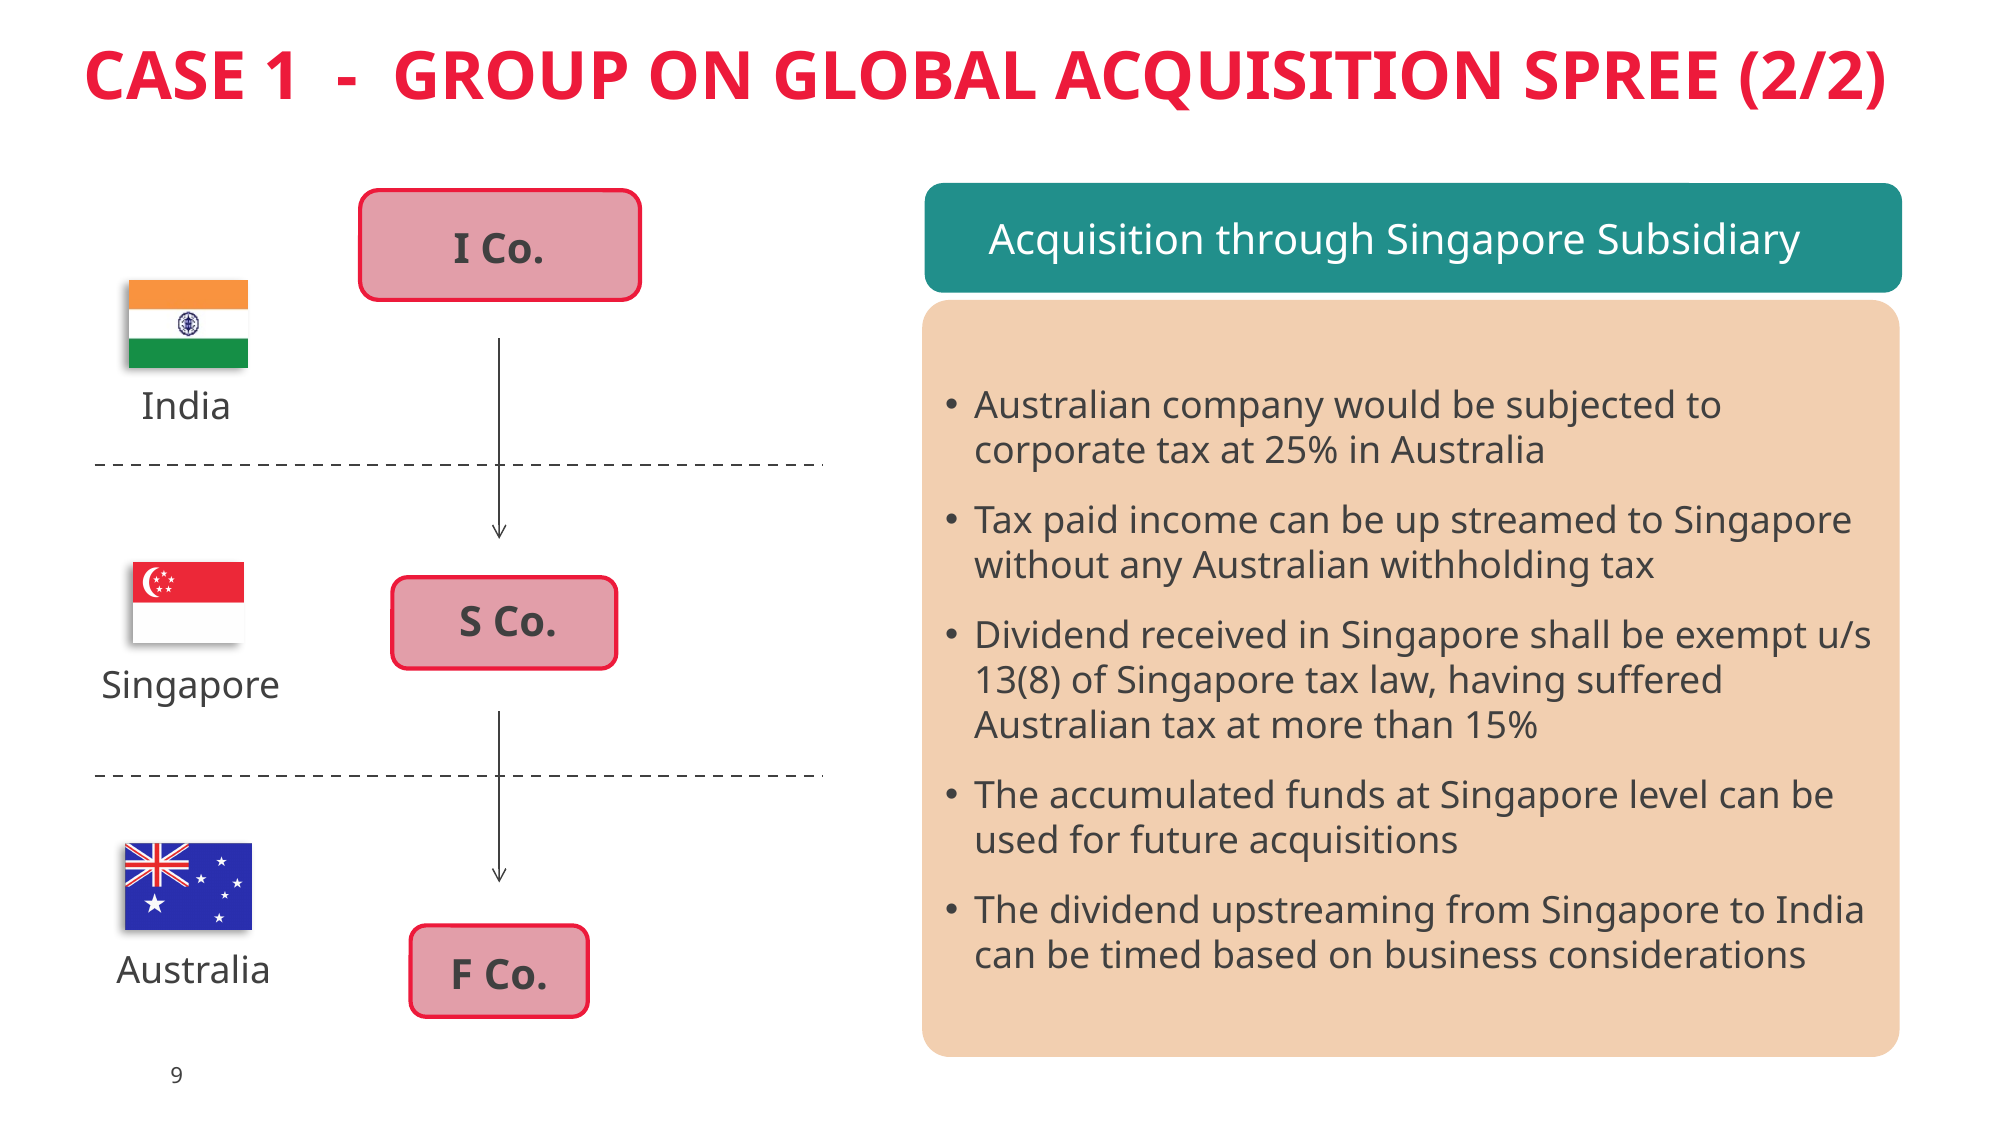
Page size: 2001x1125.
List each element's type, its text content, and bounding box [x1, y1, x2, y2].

picture [133, 562, 244, 643]
picture [116, 816, 261, 957]
text_box Australia [101, 938, 287, 999]
text_box Singapore [86, 653, 296, 714]
text_box Australian company would be subjected to corporate tax at 25% in Australia Tax paid income can be up streamed to Singapore without any Australian withholding tax Dividend received in Singapore shall be exempt u/s 13(8) of Singapore tax law, having suffered Australian tax at more than 15% The accumulated funds at Singapore level can be used for future acquisitions The dividend upstreaming from Singapore to India can be timed based on business considerations [920, 297, 1902, 1060]
picture [129, 280, 249, 368]
title Case 1 - group on global acquisition spree (2/2) [83, 48, 1946, 114]
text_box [355, 189, 643, 301]
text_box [392, 925, 606, 1017]
text_box Acquisition through Singapore Subsidiary [922, 180, 1905, 295]
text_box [373, 576, 643, 669]
text_box India [126, 374, 247, 435]
